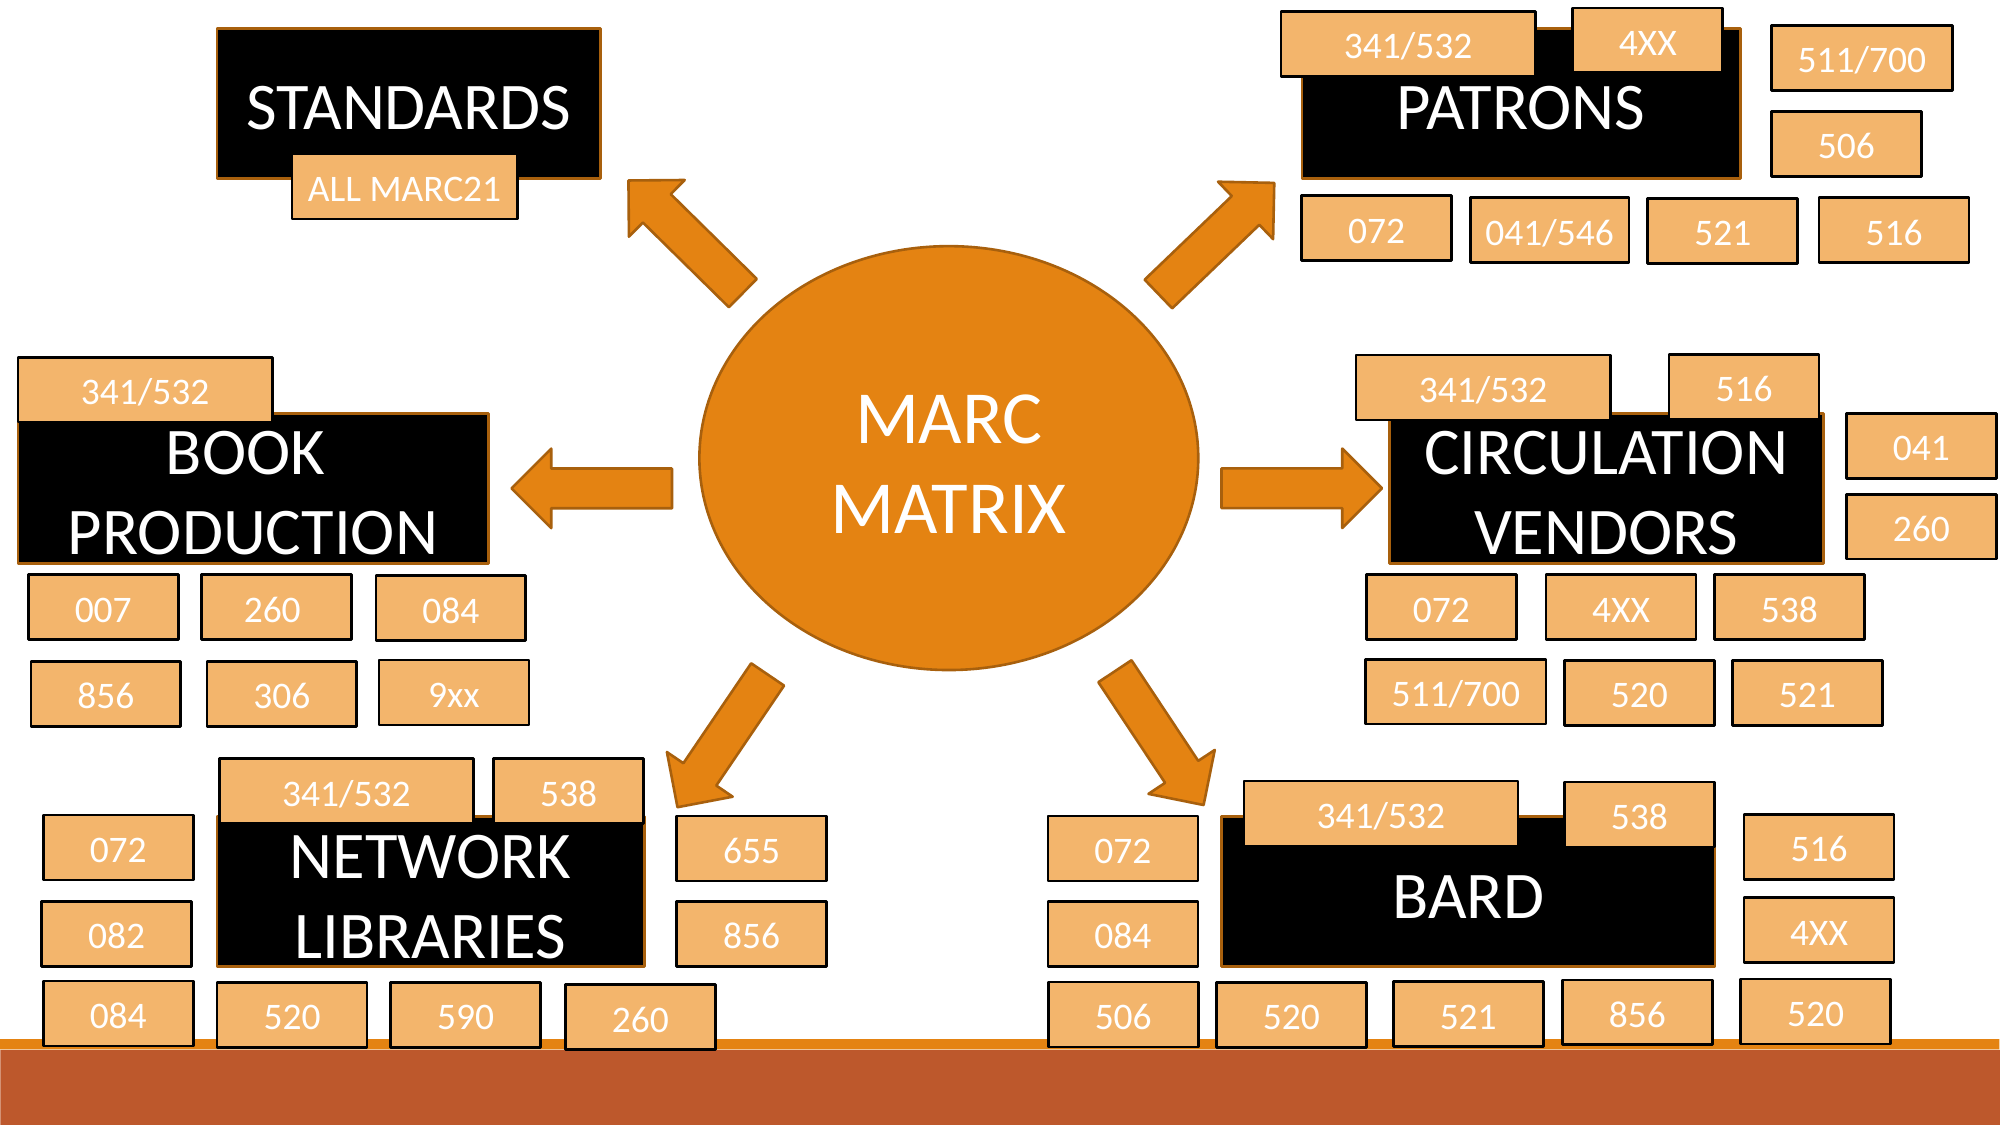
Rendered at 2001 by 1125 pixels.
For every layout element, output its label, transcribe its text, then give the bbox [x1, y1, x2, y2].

text_box 516 [1668, 353, 1820, 421]
text_box 084 [375, 574, 527, 642]
text_box [627, 178, 758, 309]
text_box 4XX [1743, 896, 1895, 964]
text_box 590 [389, 981, 542, 1049]
text_box NETWORK LIBRARIES [216, 815, 646, 968]
text_box 538 [1563, 781, 1716, 848]
text_box 655 [675, 815, 828, 882]
text_box 4XX [1571, 7, 1724, 74]
text_box 520 [1563, 659, 1716, 727]
text_box 341/532 [1280, 10, 1537, 78]
text_box 260 [1845, 493, 1998, 560]
text_box 341/532 [1243, 780, 1519, 847]
text_box STANDARDS [216, 27, 602, 180]
text_box 506 [1770, 110, 1923, 178]
text_box 341/532 [218, 757, 475, 825]
text_box 084 [42, 980, 195, 1047]
text_box BARD [1220, 815, 1716, 968]
text_box 856 [675, 900, 828, 968]
text_box 520 [1215, 981, 1368, 1049]
text_box 072 [1365, 573, 1518, 641]
text_box 4XX [1545, 573, 1697, 641]
text_box 306 [206, 660, 358, 728]
text_box 521 [1646, 197, 1799, 265]
text_box [510, 447, 674, 530]
text_box [1220, 447, 1383, 530]
text_box 084 [1047, 900, 1199, 968]
text_box 520 [216, 981, 368, 1049]
text_box 521 [1392, 980, 1545, 1048]
text_box 506 [1047, 981, 1200, 1048]
text_box PATRONS [1301, 27, 1742, 180]
text_box 516 [1818, 196, 1970, 264]
text_box 007 [27, 573, 180, 641]
text_box ALL MARC21 [291, 153, 519, 220]
text_box 511/700 [1364, 658, 1547, 725]
text_box [1097, 659, 1217, 807]
text_box [1143, 180, 1276, 310]
text_box 341/532 [17, 356, 274, 423]
text_box 520 [1739, 978, 1892, 1045]
text_box 082 [40, 900, 193, 968]
text_box 041 [1845, 412, 1998, 480]
text_box MARC MATRIX [698, 244, 1200, 672]
text_box 516 [1743, 813, 1895, 881]
text_box 072 [42, 814, 195, 881]
text_box 856 [30, 660, 182, 728]
text_box 538 [1713, 573, 1866, 641]
text_box 856 [1561, 979, 1714, 1046]
text_box 538 [492, 757, 645, 825]
text_box BOOK PRODUCTION [17, 412, 490, 565]
text_box CIRCULATION VENDORS [1388, 412, 1825, 565]
text_box 041/546 [1469, 196, 1630, 264]
text_box 072 [1300, 194, 1453, 262]
text_box 9xx [378, 659, 530, 726]
text_box [665, 662, 786, 809]
text_box 341/532 [1355, 354, 1612, 421]
text_box 521 [1731, 659, 1884, 727]
text_box 260 [200, 573, 353, 641]
text_box 511/700 [1770, 24, 1954, 92]
text_box 260 [564, 983, 717, 1051]
text_box 072 [1047, 815, 1199, 882]
